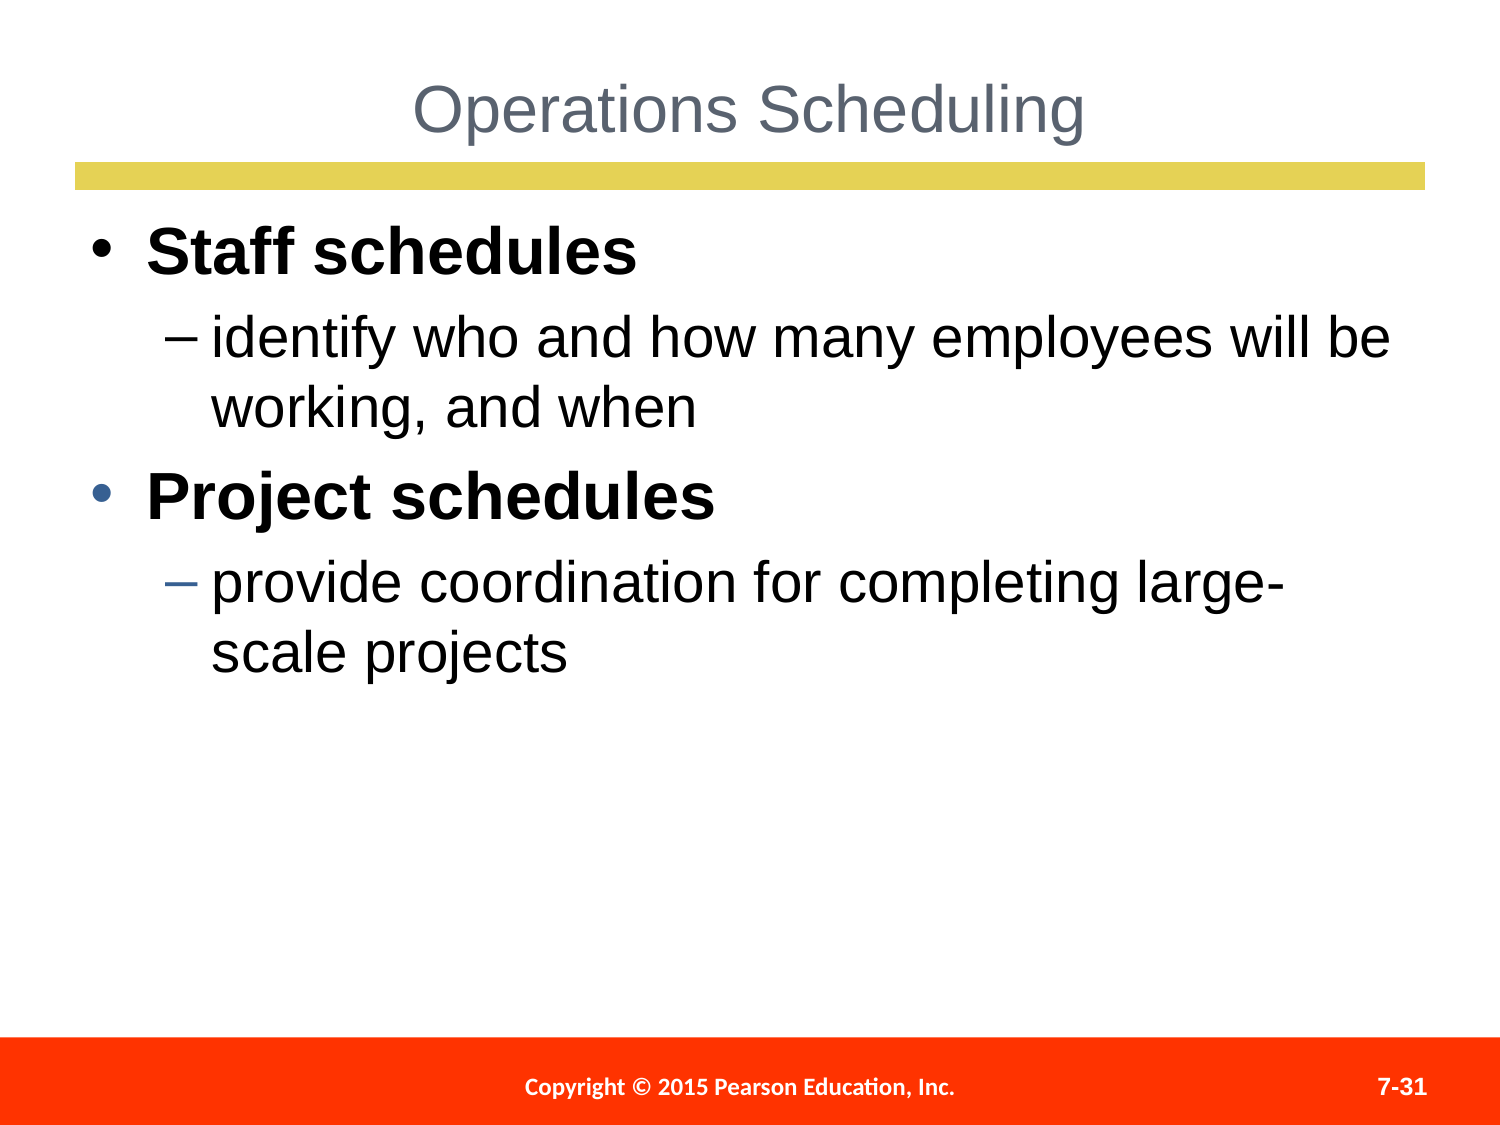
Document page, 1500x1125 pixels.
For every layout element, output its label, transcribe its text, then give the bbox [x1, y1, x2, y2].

list Staff schedules identify who and how many employees will be working, and when Project schedules provide coordination for completing large-scale projects [74, 199, 1426, 1006]
title Operations Scheduling [74, 12, 1426, 199]
